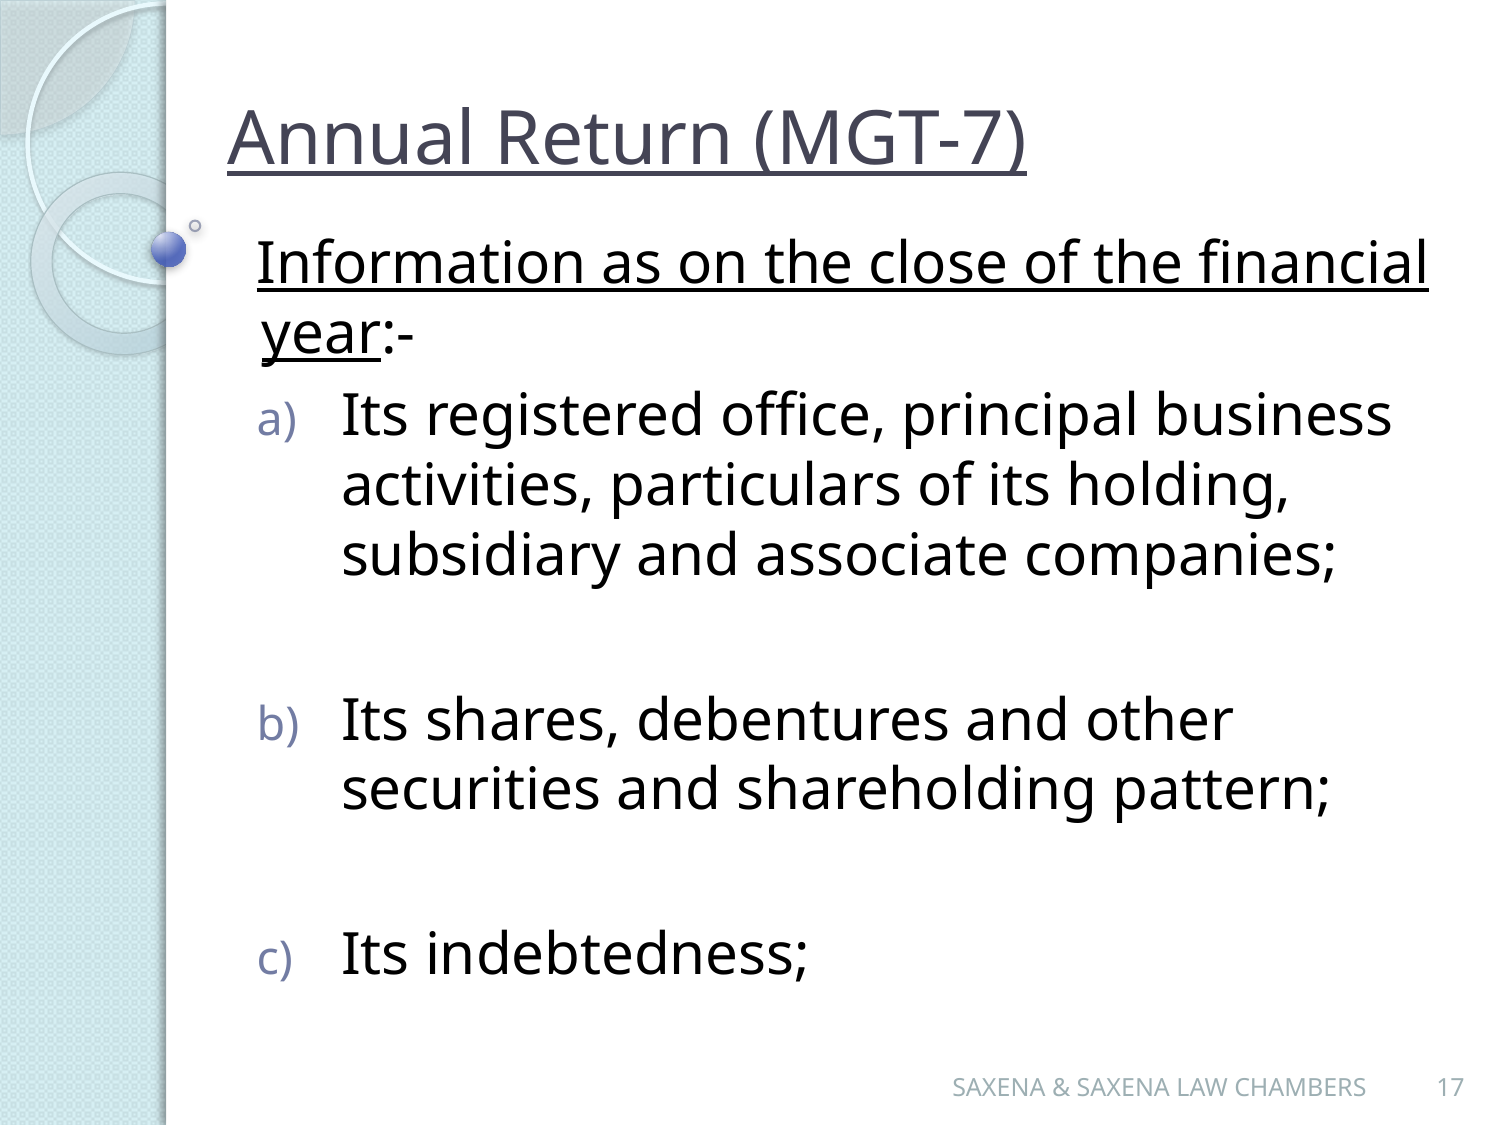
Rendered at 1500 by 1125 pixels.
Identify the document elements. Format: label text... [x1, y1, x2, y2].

footer SAXENA & SAXENA LAW CHAMBERS [937, 1034, 1413, 1113]
slide_number 17 [1413, 1034, 1488, 1113]
title Annual Return (MGT-7) [212, 50, 1450, 188]
subtitle Information as on the close of the financial year:- Its registered office, principal business activities, particulars of its holding, subsidiary and associate companies; Its shares, debentures and other securities and shareholding pattern; Its indebtedness; [237, 224, 1463, 1050]
